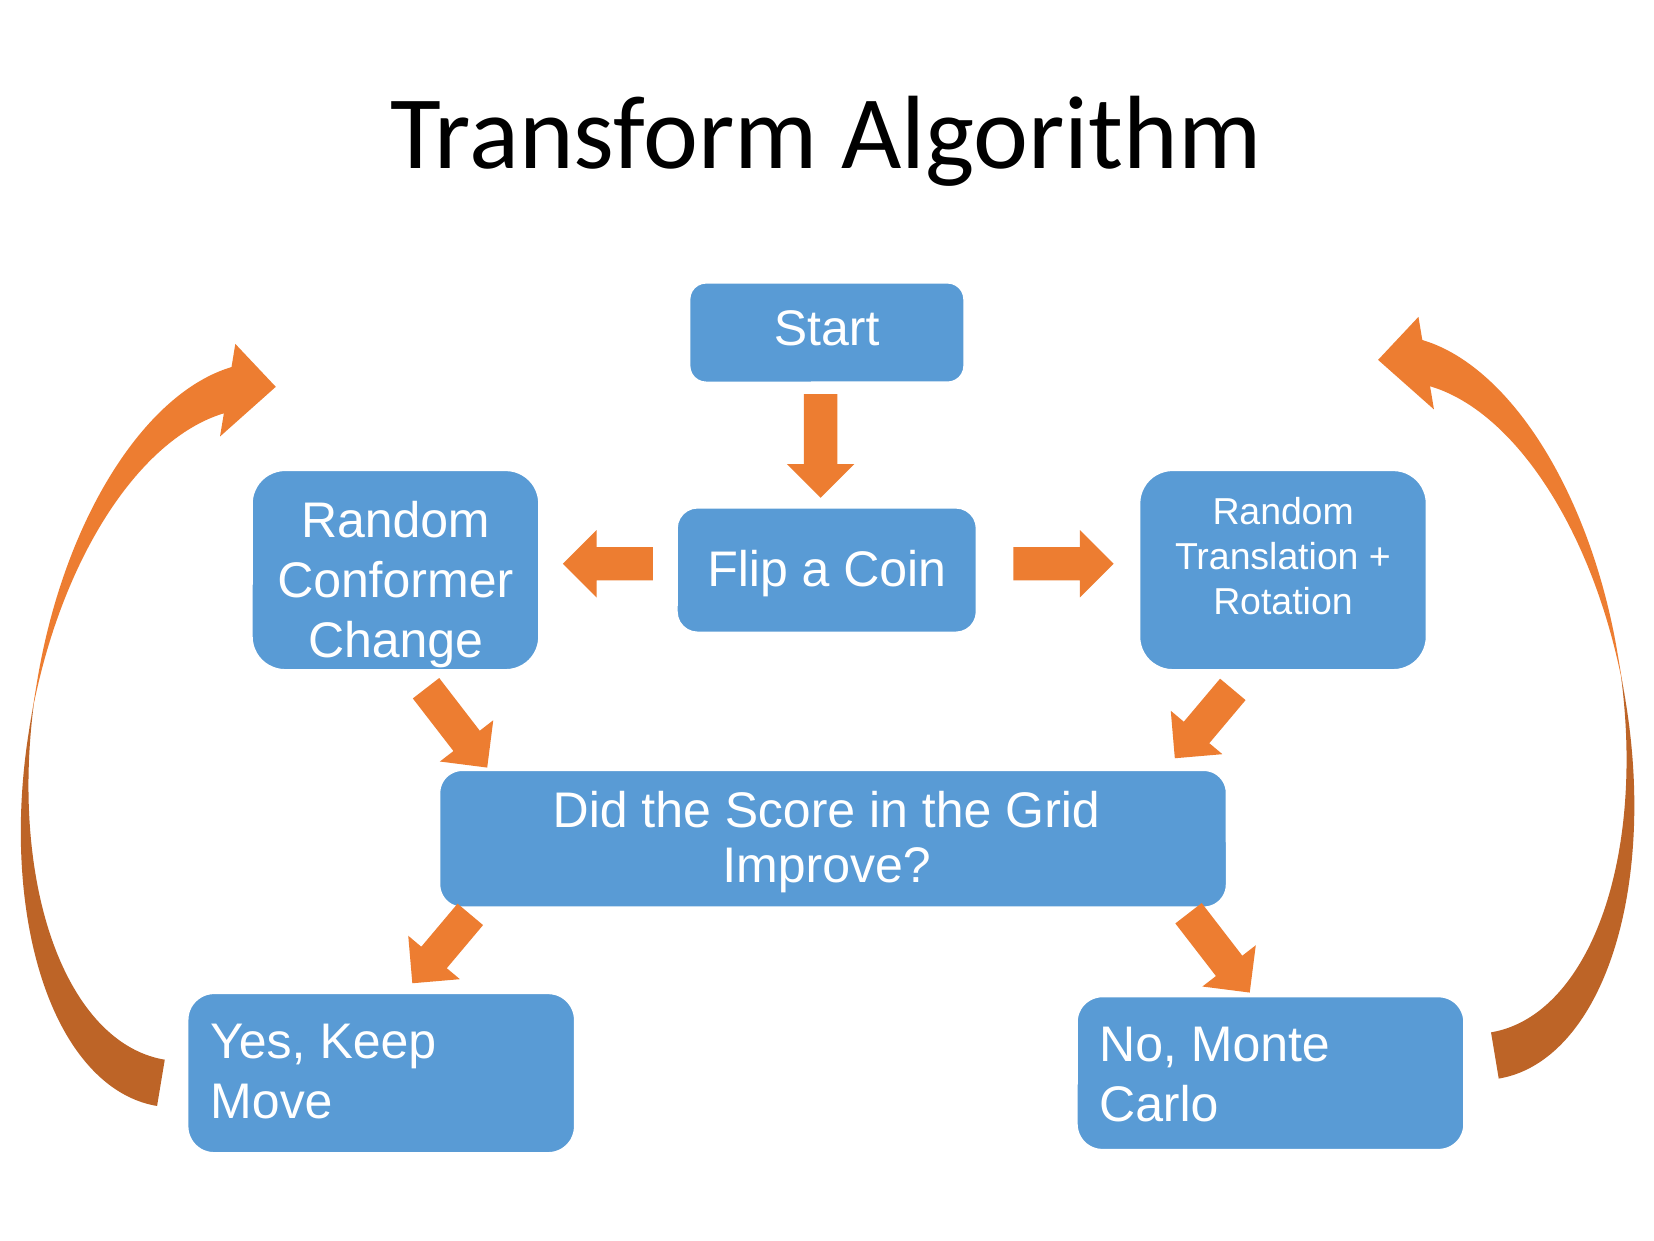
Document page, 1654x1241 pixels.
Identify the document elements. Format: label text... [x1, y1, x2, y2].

text_box [1014, 532, 1113, 595]
text_box Random Translation + Rotation [1139, 470, 1427, 671]
text_box [789, 395, 852, 497]
text_box [1172, 680, 1245, 758]
text_box [409, 916, 482, 983]
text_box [676, 507, 977, 633]
text_box [414, 679, 492, 767]
text_box [1176, 916, 1255, 992]
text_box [1076, 996, 1465, 1151]
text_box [187, 992, 576, 1154]
text_box [20, 343, 276, 1106]
title Transform Algorithm [82, 39, 1571, 232]
text_box [564, 532, 652, 596]
text_box Random Conformer Change [251, 470, 540, 671]
text_box [1378, 316, 1635, 1079]
text_box Start [689, 282, 965, 383]
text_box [439, 769, 1228, 908]
